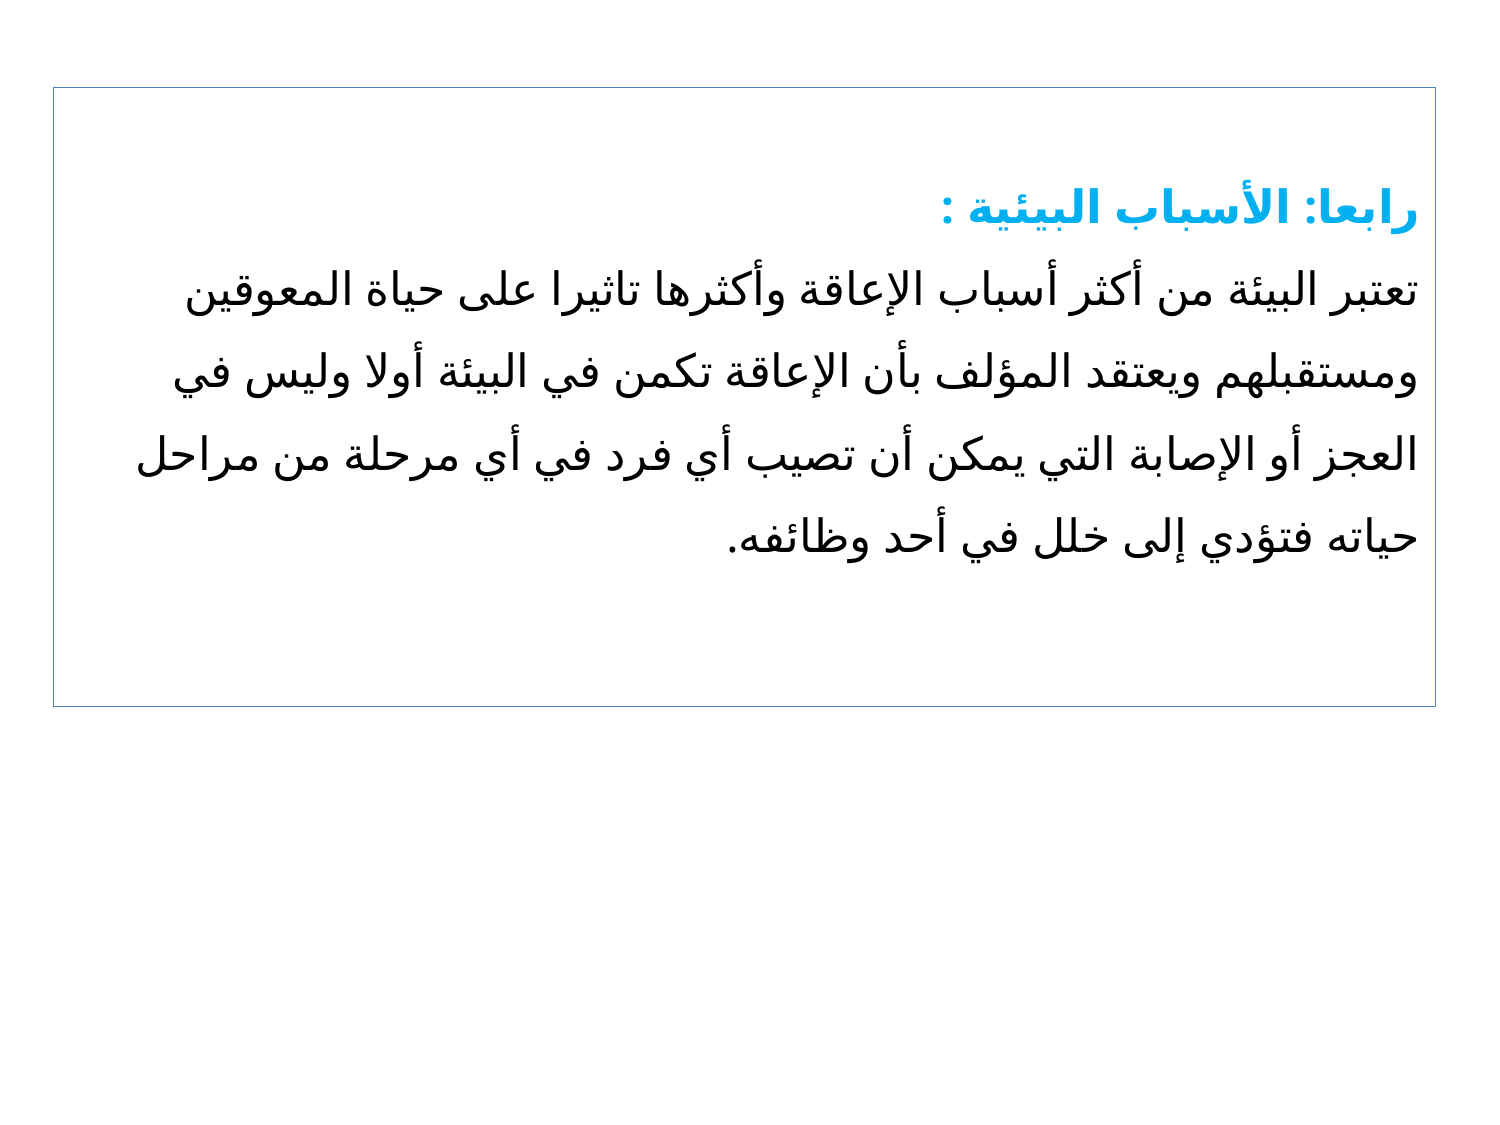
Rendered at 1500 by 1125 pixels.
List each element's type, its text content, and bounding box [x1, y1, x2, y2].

text_box رابعا: الأسباب البيئية : تعتبر البيئة من أكثر أسباب الإعاقة وأكثرها تاثيرا على حياة المعوقين ومستقبلهم ويعتقد المؤلف بأن الإعاقة تكمن في البيئة أولا وليس في العجز أو الإصابة التي يمكن أن تصيب أي فرد في أي مرحلة من مراحل حياته فتؤدي إلى خلل في أحد وظائفه. [53, 87, 1436, 707]
